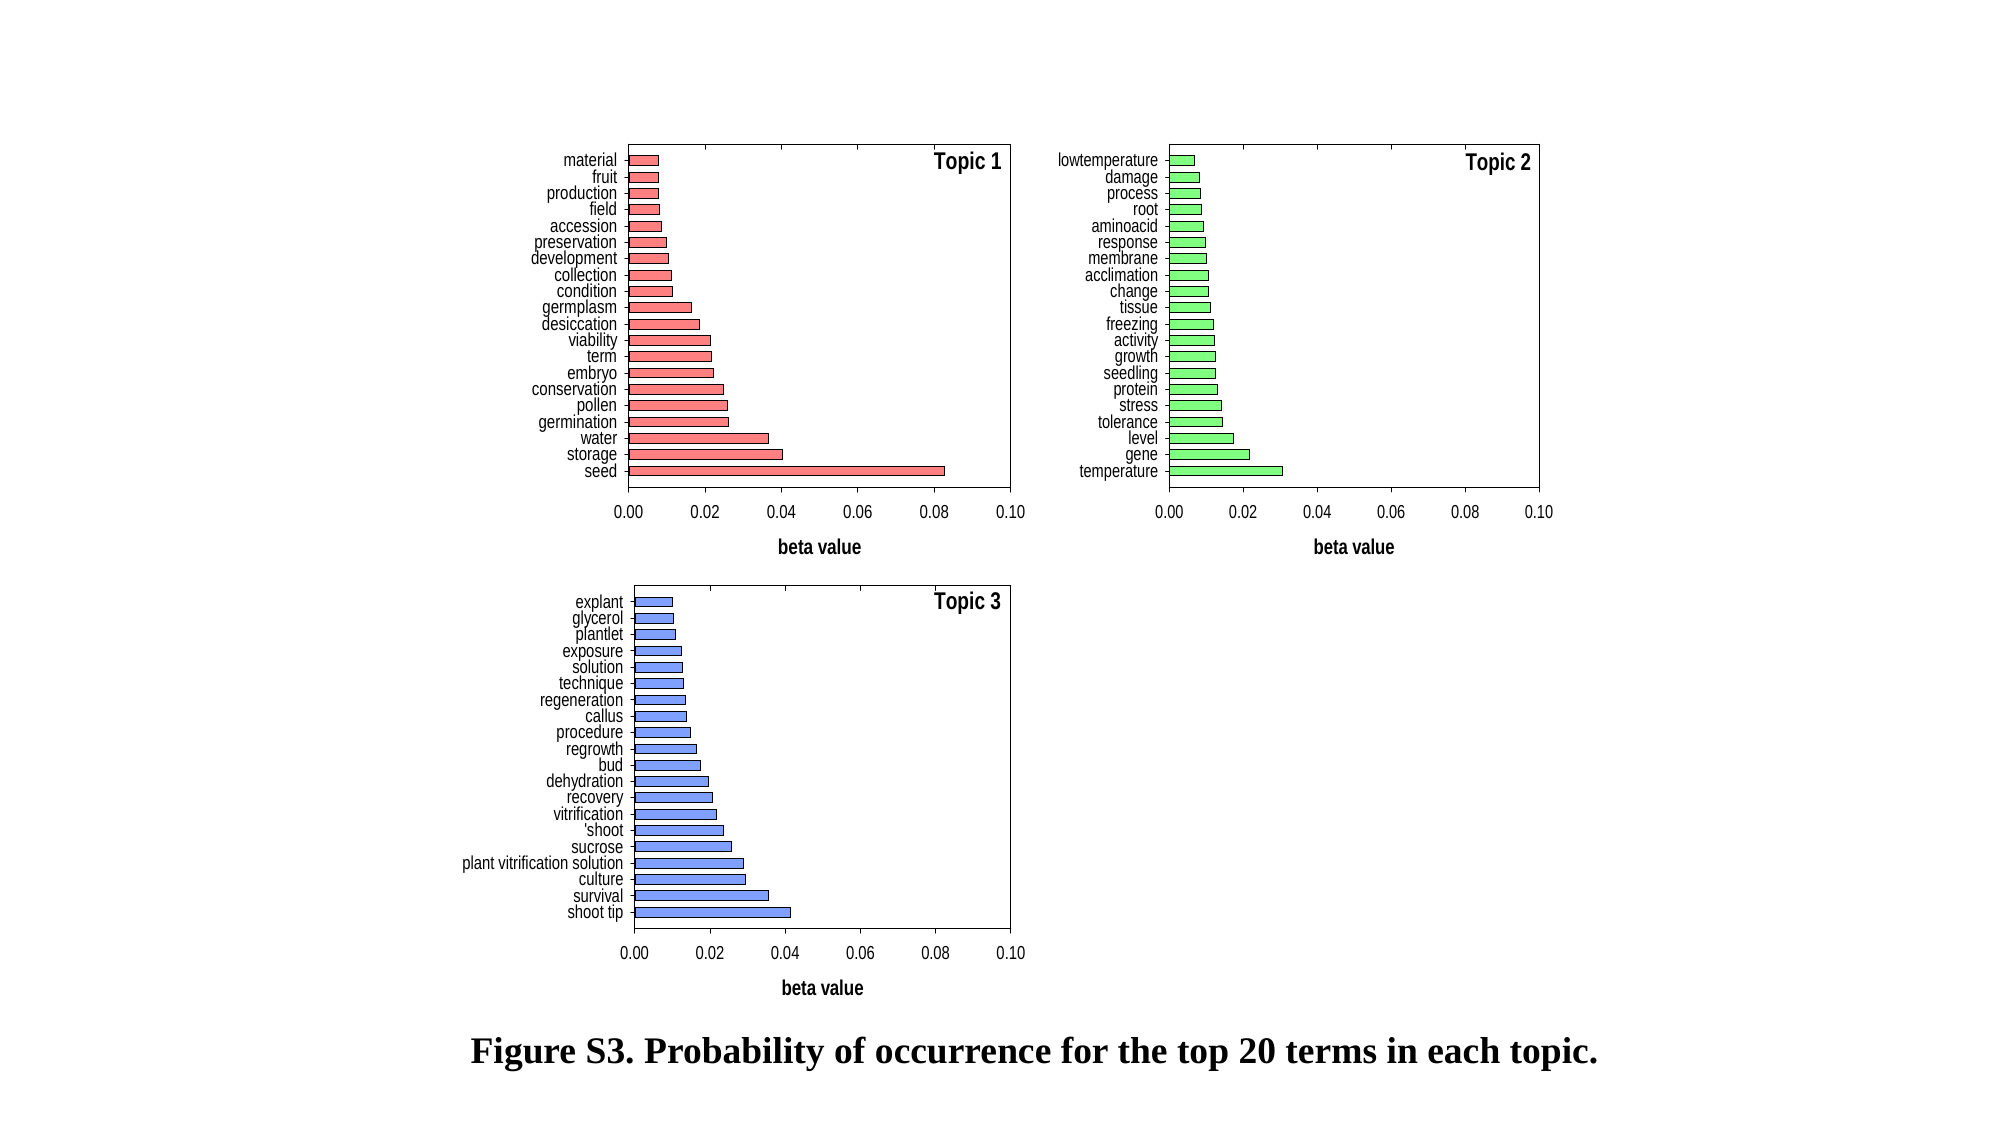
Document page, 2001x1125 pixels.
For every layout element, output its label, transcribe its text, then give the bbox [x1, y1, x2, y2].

text_box Figure S3. Probability of occurrence for the top 20 terms in each topic. [455, 1015, 1632, 1079]
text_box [431, 118, 1560, 1003]
